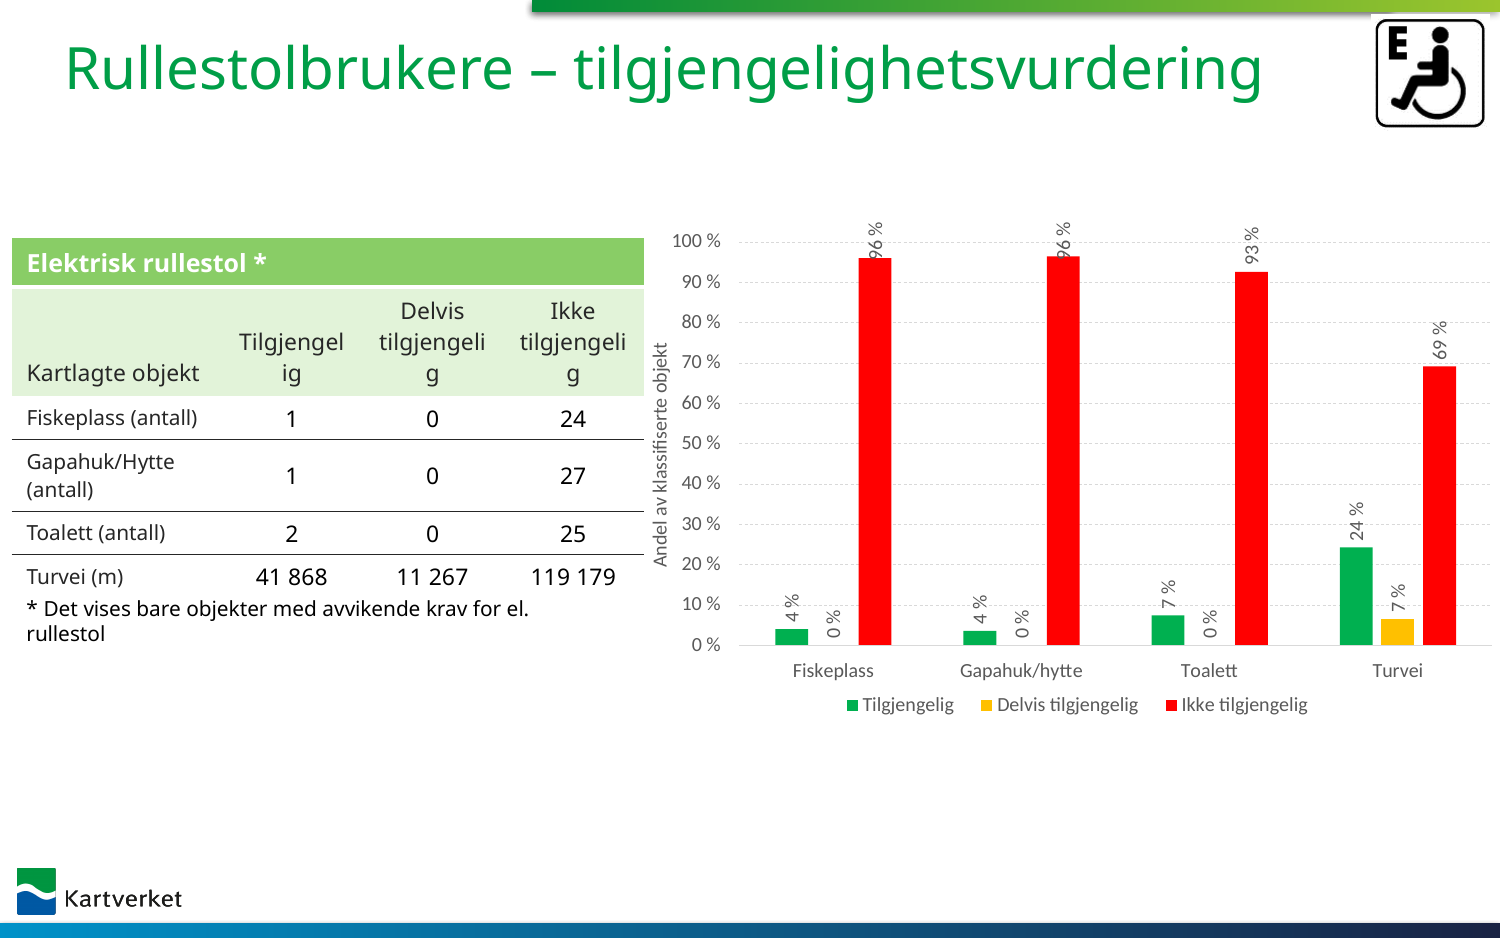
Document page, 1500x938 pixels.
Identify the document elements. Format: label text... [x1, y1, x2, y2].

table_cell 41 868 [222, 555, 362, 588]
table_cell Gapahuk/Hytte (antall) [12, 440, 222, 511]
text_box Rullestolbrukere – tilgjengelighetsvurdering [49, 12, 1372, 109]
table_cell Ikke tilgjengelig [503, 289, 638, 396]
table_cell Turvei (m) [12, 555, 222, 588]
table_cell 119 179 [503, 555, 638, 598]
table_cell Kartlagte objekt [12, 289, 222, 396]
table_cell 2 [222, 512, 362, 554]
table_cell 11 267 [362, 555, 503, 588]
table_cell 27 [503, 440, 638, 511]
table_cell 0 [362, 512, 503, 554]
text_box * Det vises bare objekter med avvikende krav for el. rullestol [11, 588, 597, 653]
table_header Elektrisk rullestol * [12, 238, 638, 285]
table_cell 0 [362, 396, 503, 439]
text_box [1371, 13, 1491, 133]
table_cell 25 [503, 512, 638, 554]
table_cell Tilgjengelig [222, 289, 362, 396]
picture [643, 218, 1500, 728]
table_cell Delvis tilgjengelig [362, 289, 503, 396]
table_cell 0 [362, 440, 503, 511]
table_cell 24 [503, 396, 638, 439]
table_cell 1 [222, 440, 362, 511]
table_cell Toalett (antall) [12, 512, 222, 554]
table_cell 1 [222, 396, 362, 439]
table_cell Fiskeplass (antall) [12, 396, 222, 439]
